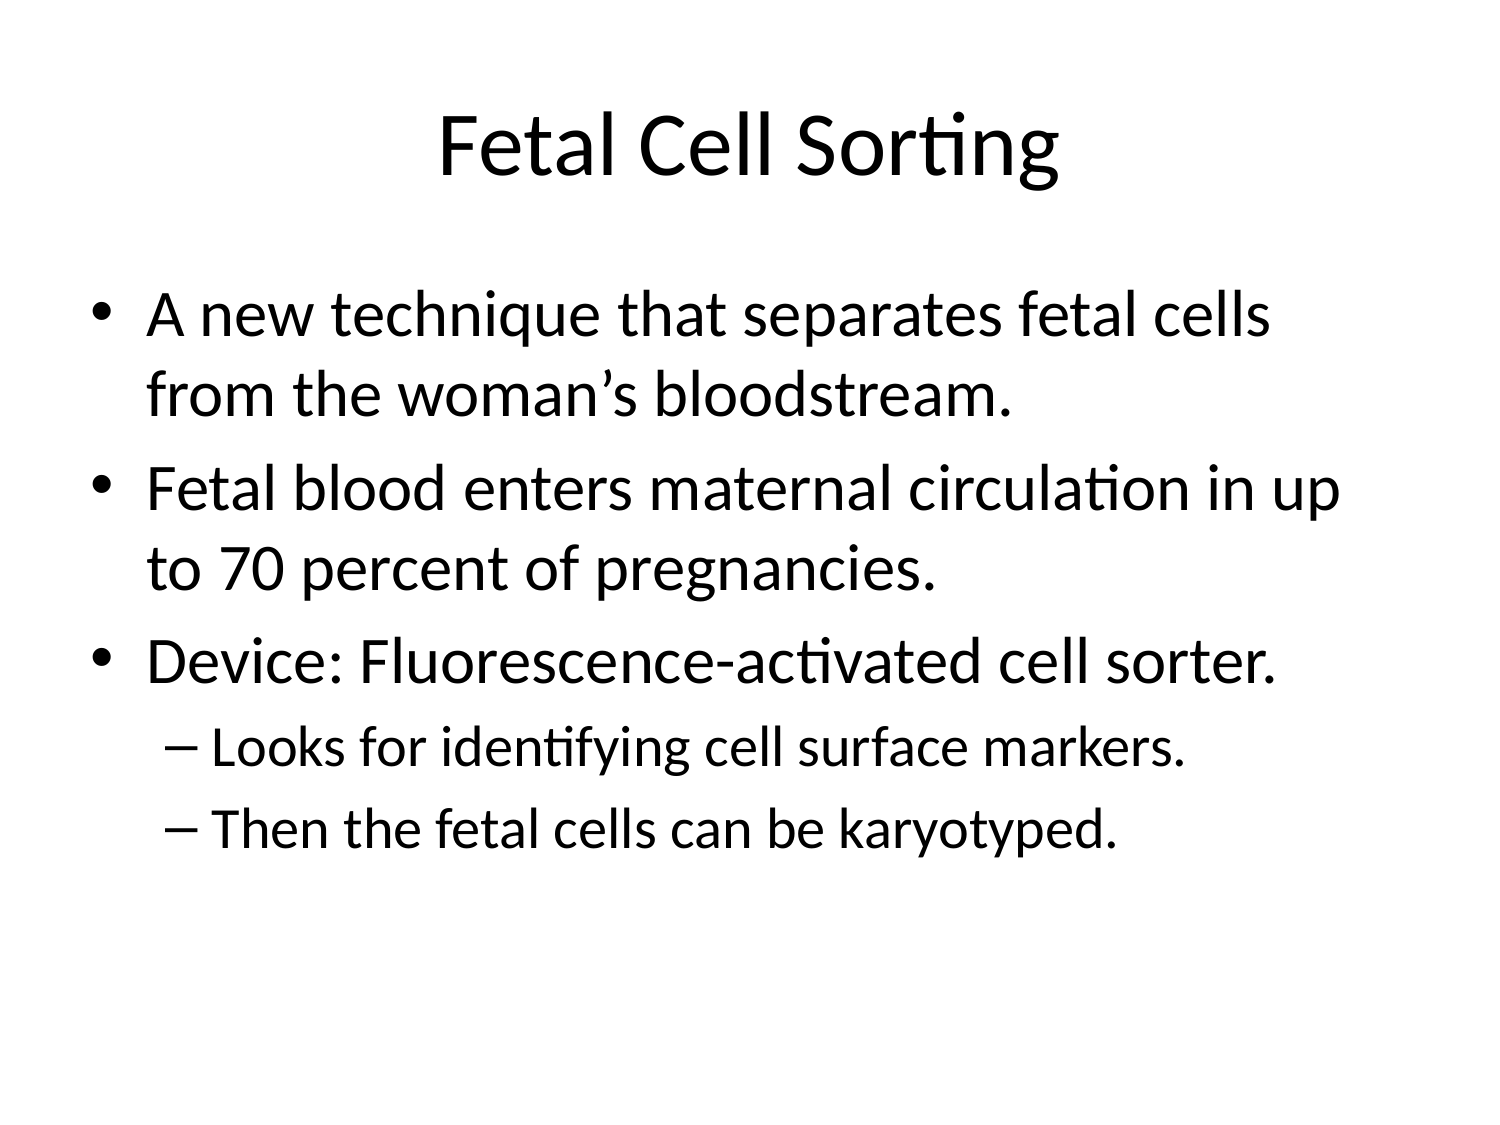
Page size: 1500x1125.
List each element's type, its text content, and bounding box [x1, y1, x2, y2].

title Fetal Cell Sorting [75, 45, 1425, 233]
list A new technique that separates fetal cells from the woman’s bloodstream. Fetal blood enters maternal circulation in up to 70 percent of pregnancies. Device: Fluorescence-activated cell sorter. Looks for identifying cell surface markers. Then the fetal cells can be karyotyped. [75, 262, 1425, 1005]
